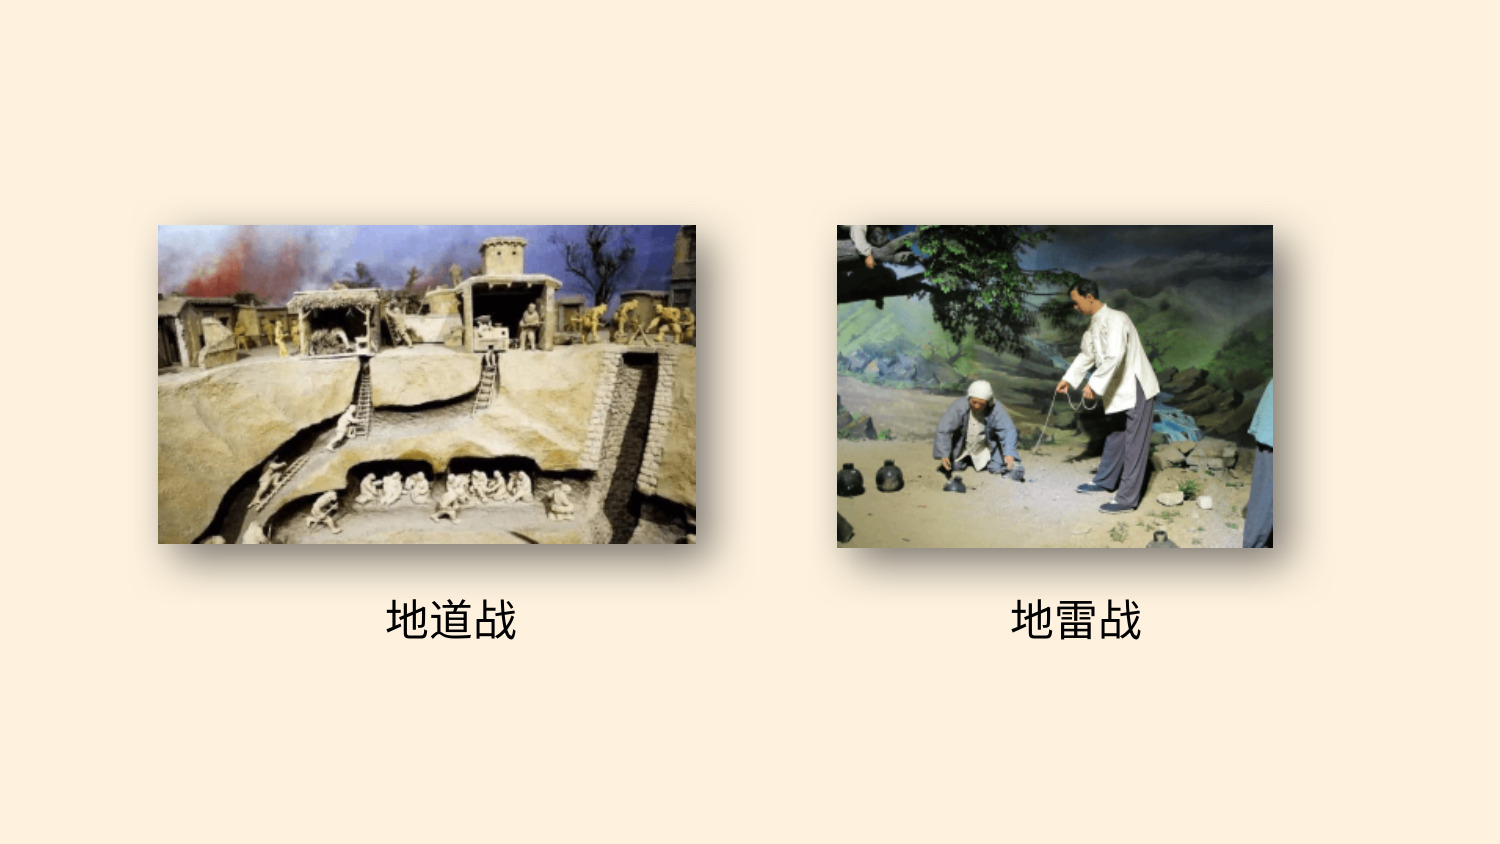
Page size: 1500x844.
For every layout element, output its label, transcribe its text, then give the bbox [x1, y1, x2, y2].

picture [0, 0, 1500, 844]
text_box 地道战 [374, 594, 529, 652]
text_box 地雷战 [999, 597, 1154, 652]
